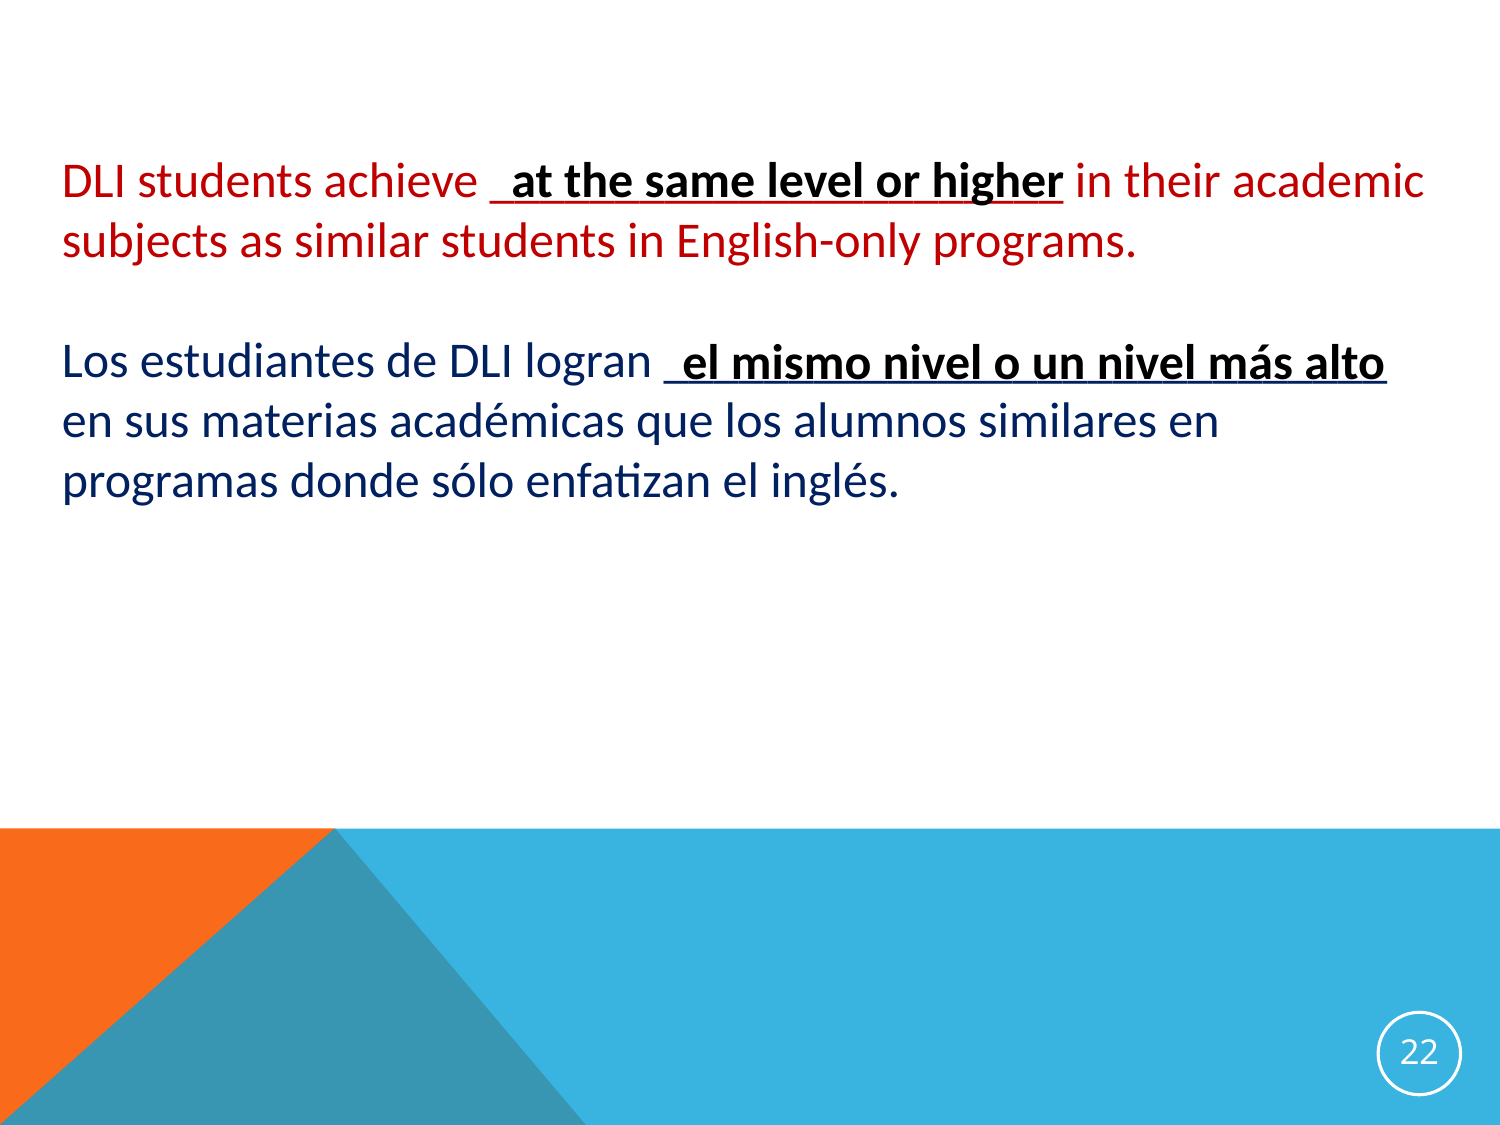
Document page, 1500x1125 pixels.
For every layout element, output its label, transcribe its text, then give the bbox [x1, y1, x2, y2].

text_box at the same level or higher [496, 140, 1114, 216]
slide_number 22 [1376, 1010, 1463, 1097]
text_box el mismo nivel o un nivel más alto [667, 322, 1401, 397]
text_box DLI students achieve _______________________ in their academic subjects as similar students in English-only programs. Los estudiantes de DLI logran _____________________________ en sus materias académicas que los alumnos similares en programas donde sólo enfatizan el inglés. [47, 140, 1450, 576]
